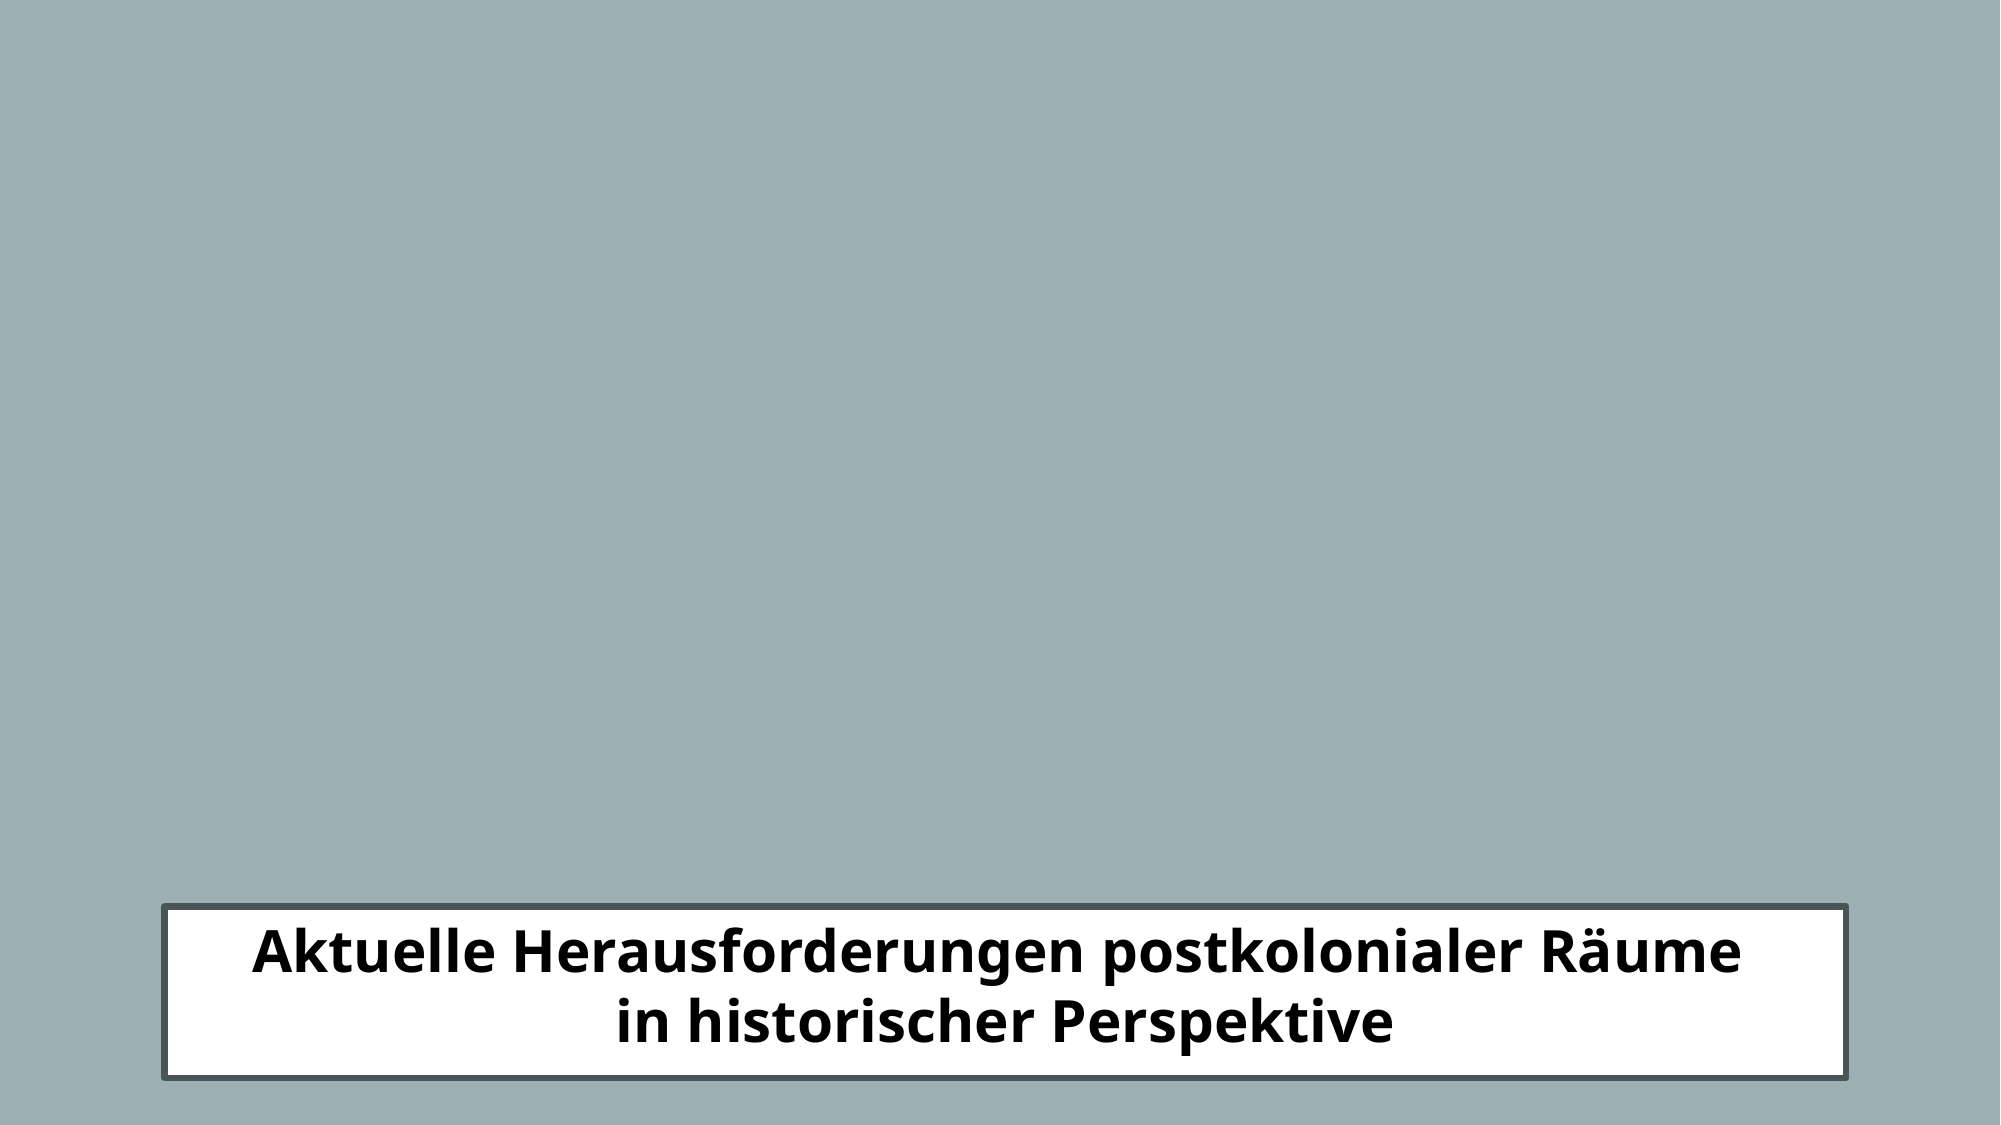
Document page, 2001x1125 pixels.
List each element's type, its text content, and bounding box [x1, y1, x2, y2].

subtitle Aktuelle Herausforderungen postkolonialer Räume in historischer Perspektive [164, 906, 1847, 1078]
